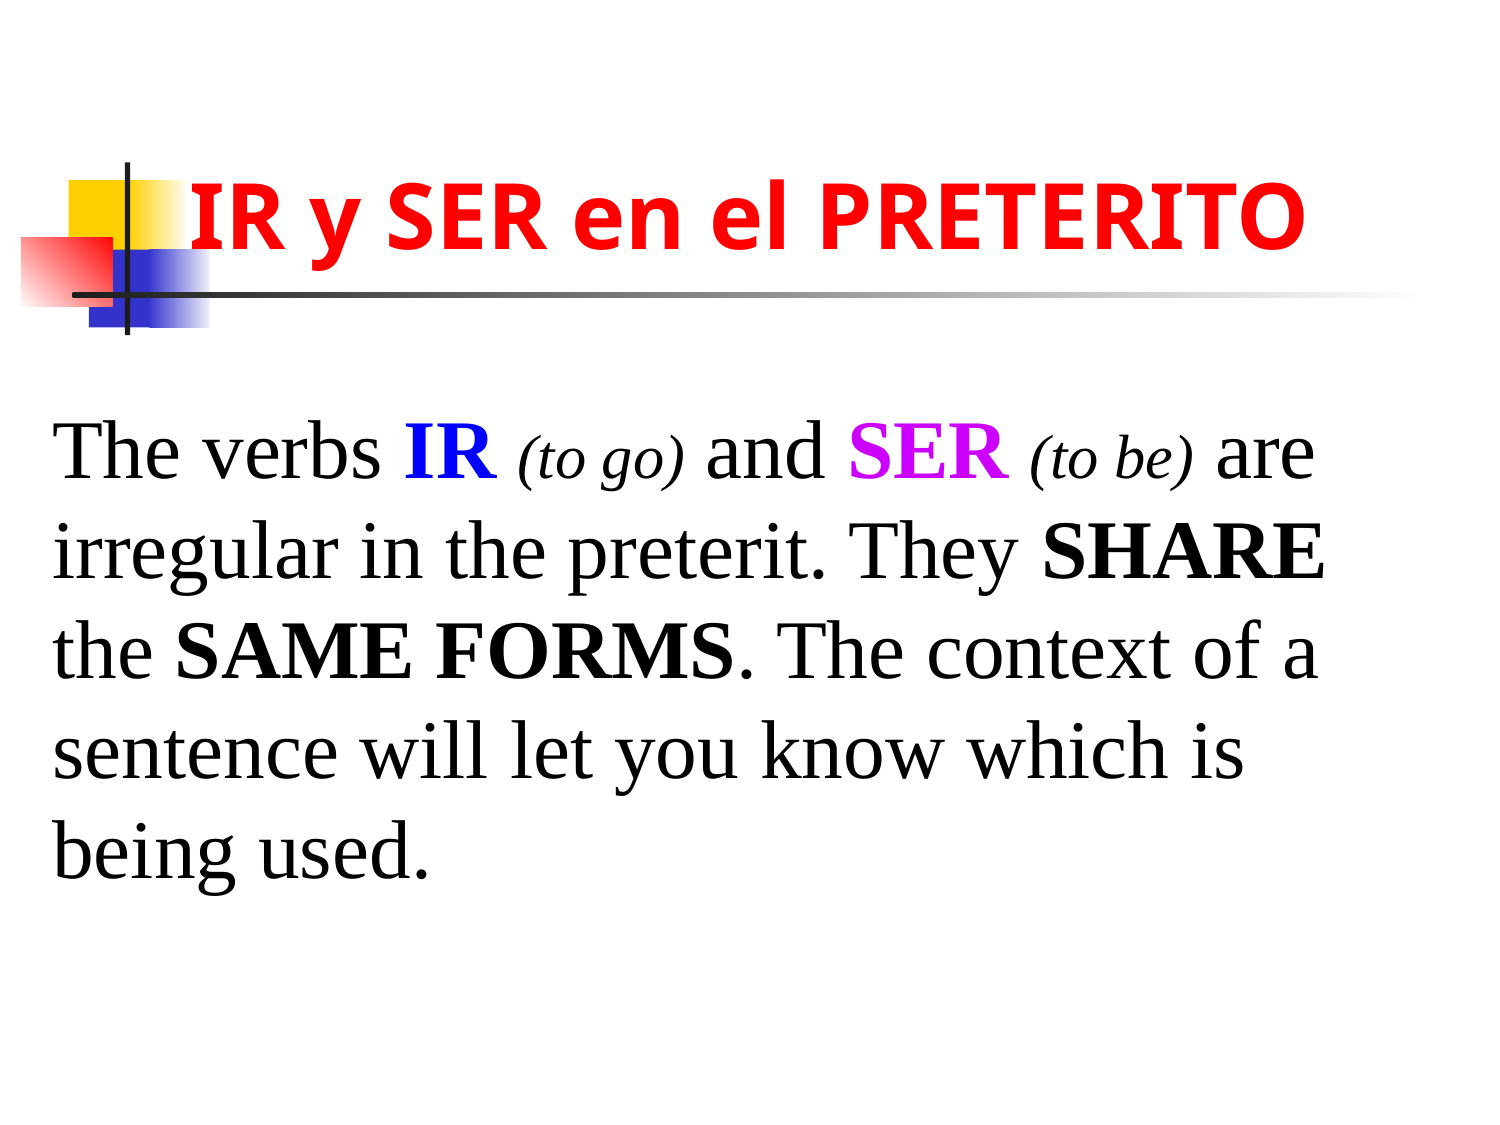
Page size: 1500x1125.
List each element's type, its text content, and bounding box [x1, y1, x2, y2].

text_box The verbs IR (to go) and SER (to be) are irregular in the preterit. They SHARE the SAME FORMS. The context of a sentence will let you know which is being used. [37, 387, 1463, 903]
title IR y SER en el PRETERITO [174, 87, 1500, 275]
